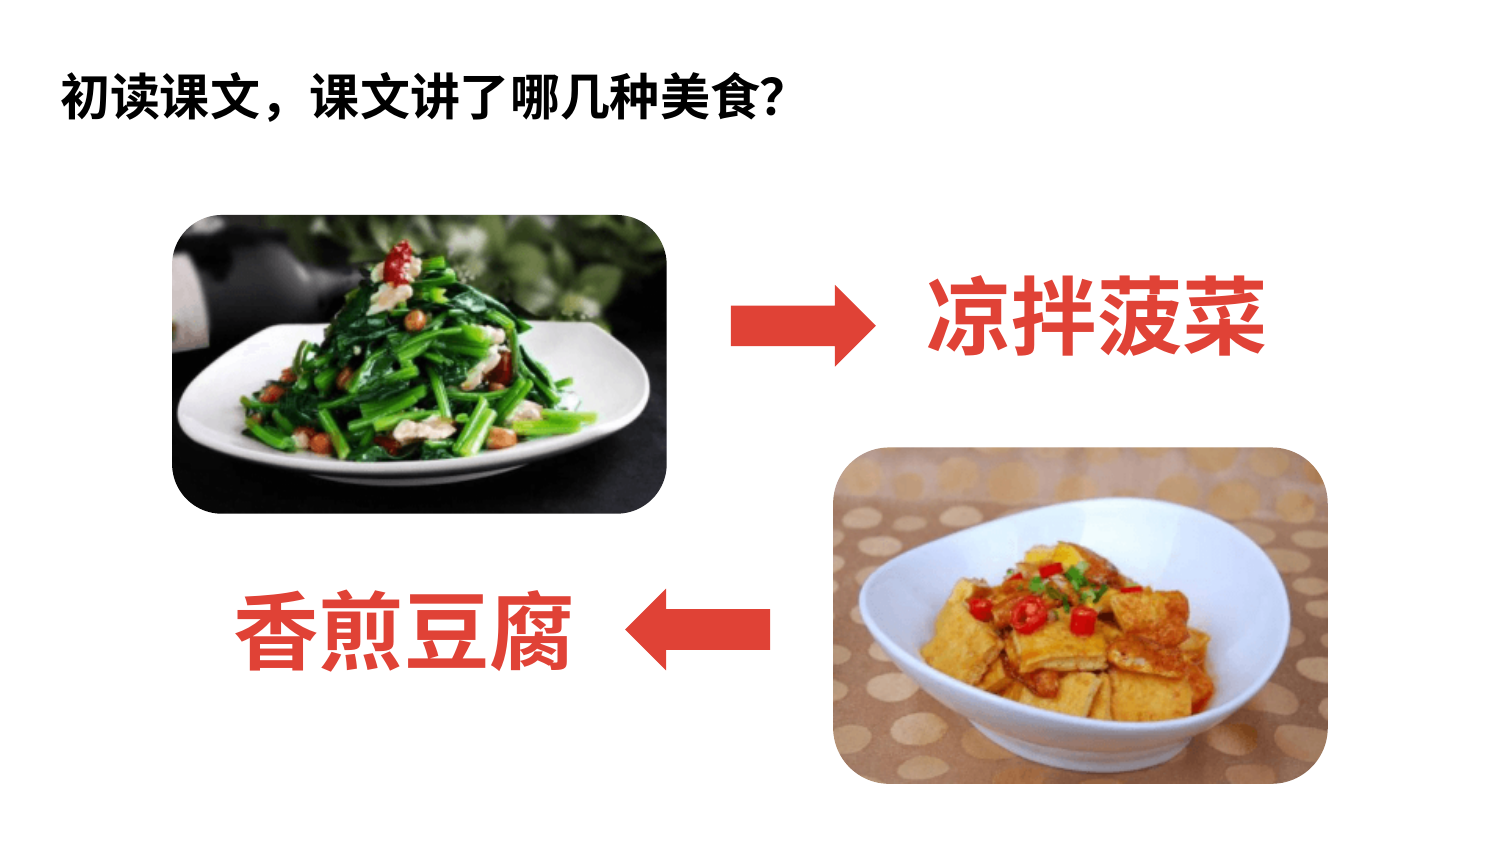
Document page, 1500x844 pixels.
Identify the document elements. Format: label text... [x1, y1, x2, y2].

picture [172, 214, 667, 514]
text_box 凉拌菠菜 [915, 257, 1280, 372]
text_box [625, 588, 771, 671]
text_box [730, 284, 876, 367]
text_box 初读课文，课文讲了哪几种美食？ [48, 59, 1167, 131]
text_box 香煎豆腐 [221, 572, 587, 687]
picture [833, 447, 1328, 784]
